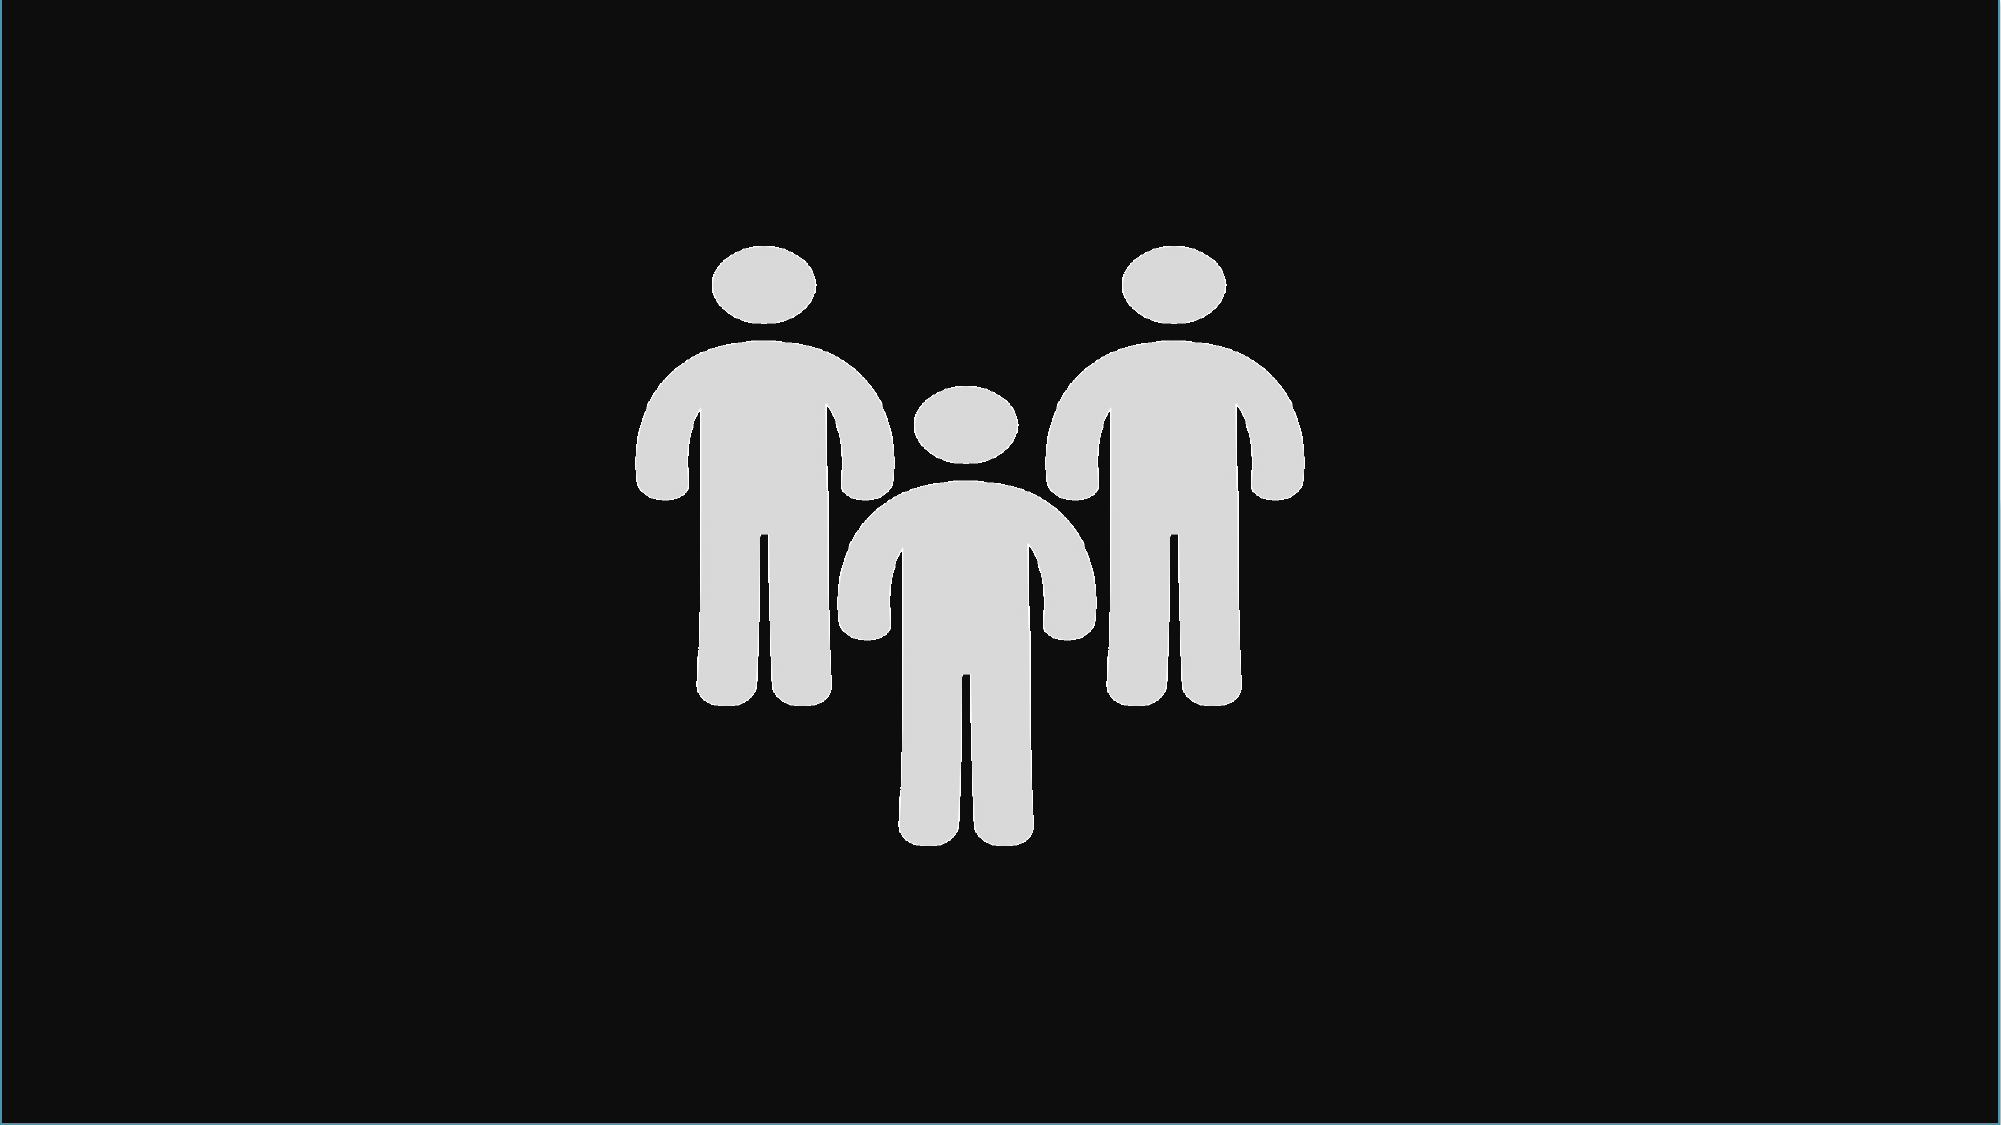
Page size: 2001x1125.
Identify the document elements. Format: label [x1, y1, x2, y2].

text_box [0, 0, 2000, 1125]
picture [457, 245, 1481, 847]
